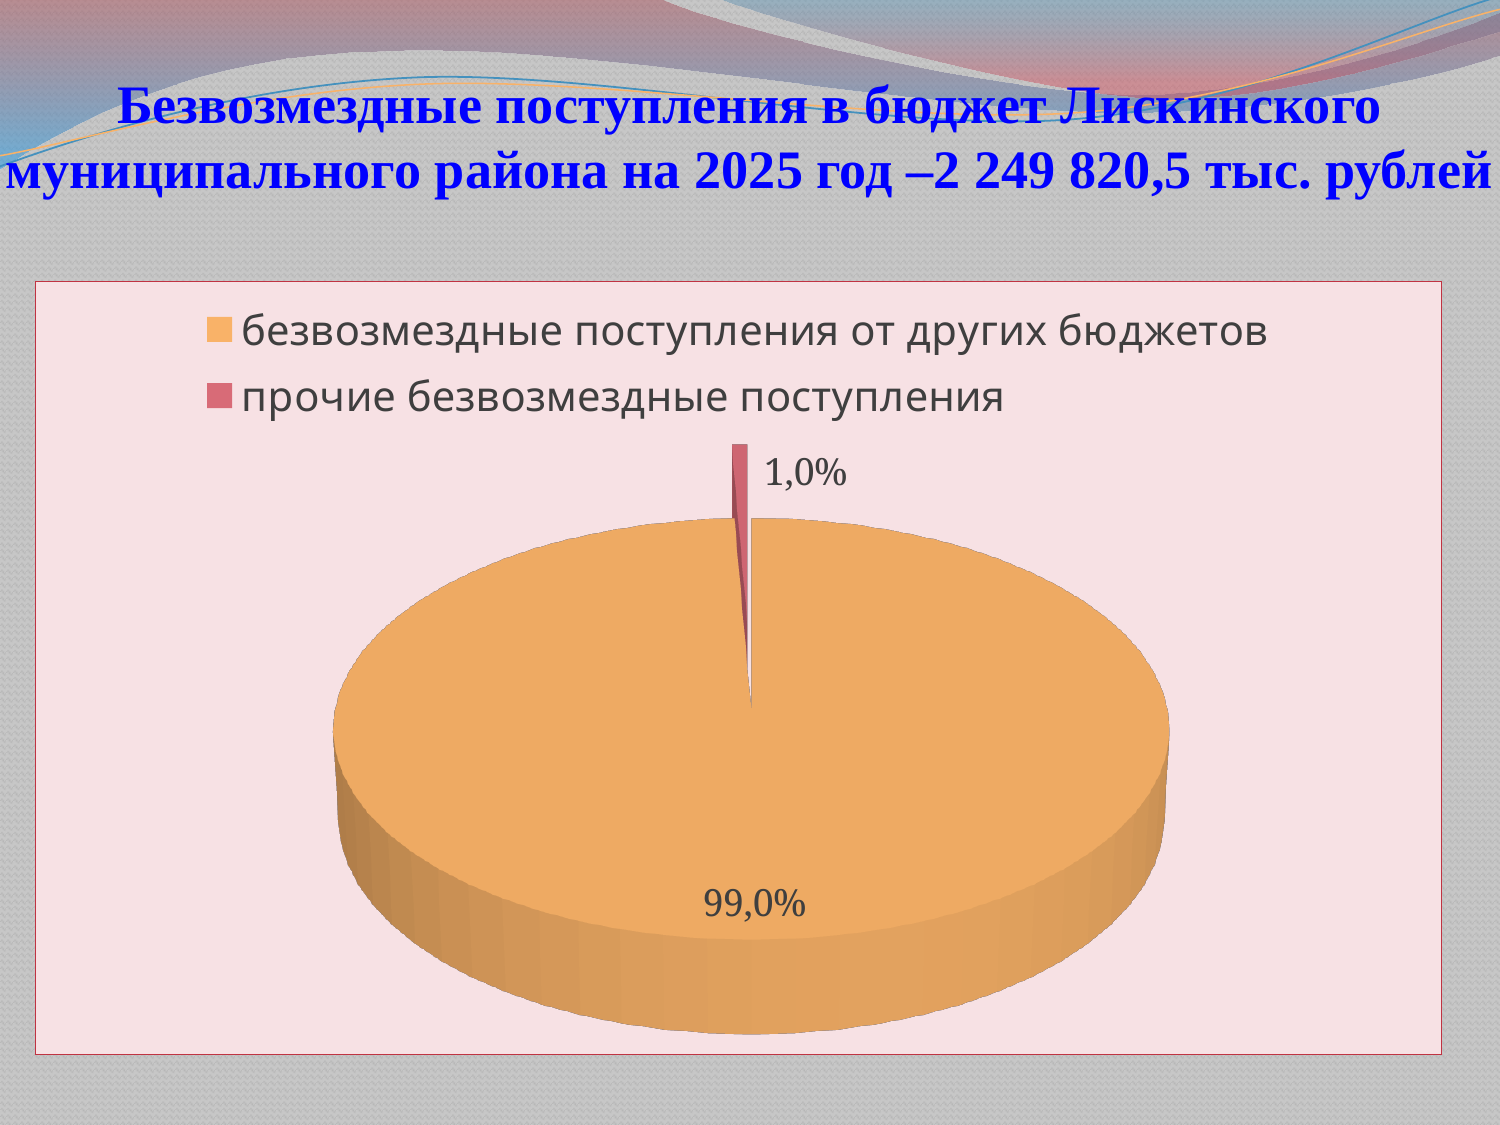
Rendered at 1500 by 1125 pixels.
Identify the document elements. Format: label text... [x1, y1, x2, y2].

chart [34, 280, 1442, 1055]
title Безвозмездные поступления в бюджет Лискинского муниципального района на 2025 год –2 249 820,5 тыс. рублей [0, 35, 1500, 200]
